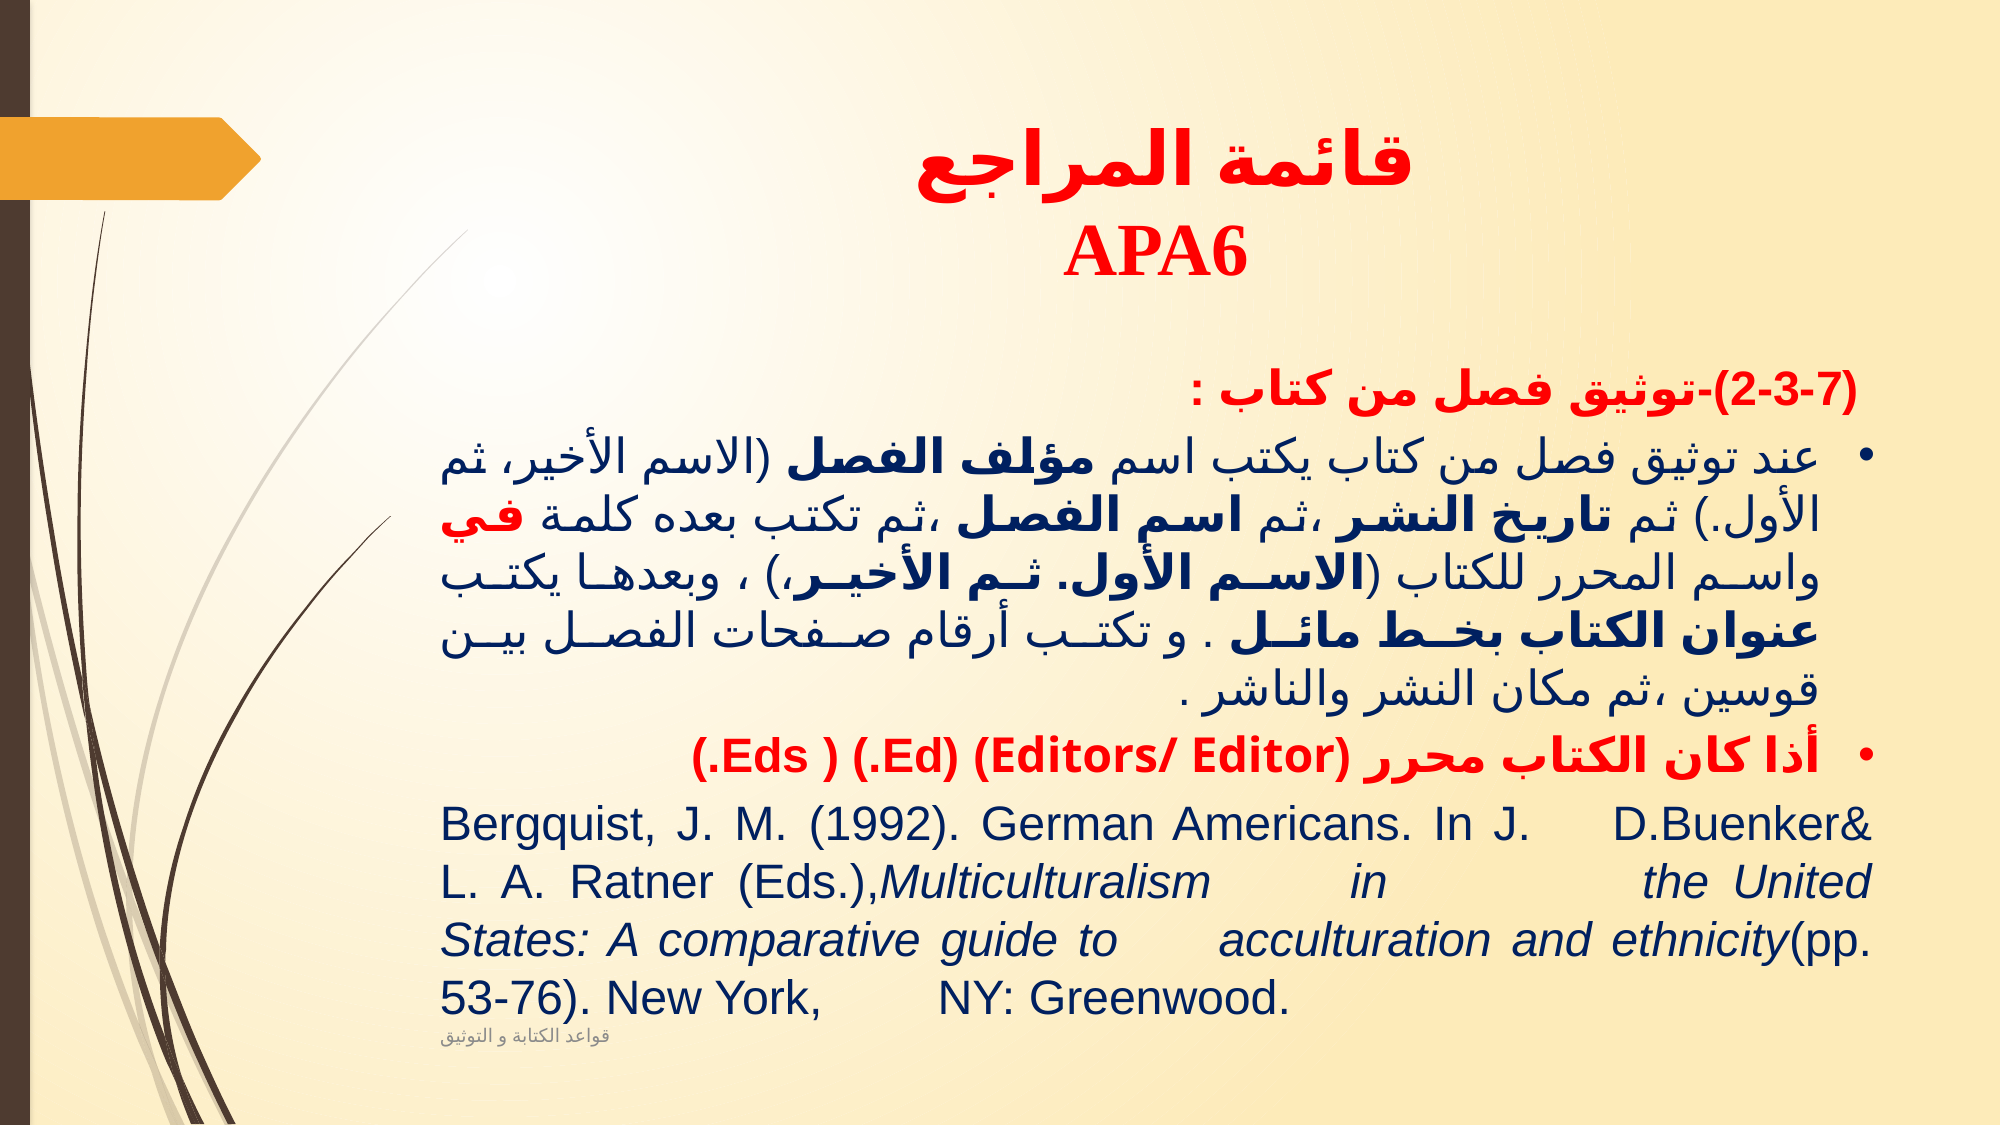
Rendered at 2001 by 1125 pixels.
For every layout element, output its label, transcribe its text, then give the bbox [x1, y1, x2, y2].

title قائمة المراجع APA6 [425, 102, 1888, 313]
footer قواعد الكتابة و التوثيق [424, 1006, 1675, 1067]
list (2-3-7)-توثيق فصل من كتاب : عند توثيق فصل من كتاب يكتب اسم مؤلف الفصل (الاسم الأخير، ثم الأول.) ثم تاريخ النشر ،ثم اسم الفصل ،ثم تكتب بعده كلمة في واسم المحرر للكتاب (الاسم الأول. ثم الأخير،) ، وبعدها يكتب عنوان الكتاب بخط مائل . و تكتب أرقام صفحات الفصل بين قوسين ،ثم مكان النشر والناشر . أذا كان الكتاب محرر (Editors/ Editor) (Ed.) ( Eds.) Bergquist, J. M. (1992). German Americans. In J. D.Buenker& L. A. Ratner (Eds.),Multiculturalism in the United States: A comparative guide to acculturation and ethnicity(pp. 53-76). New York, NY: Greenwood. [424, 350, 1888, 1033]
